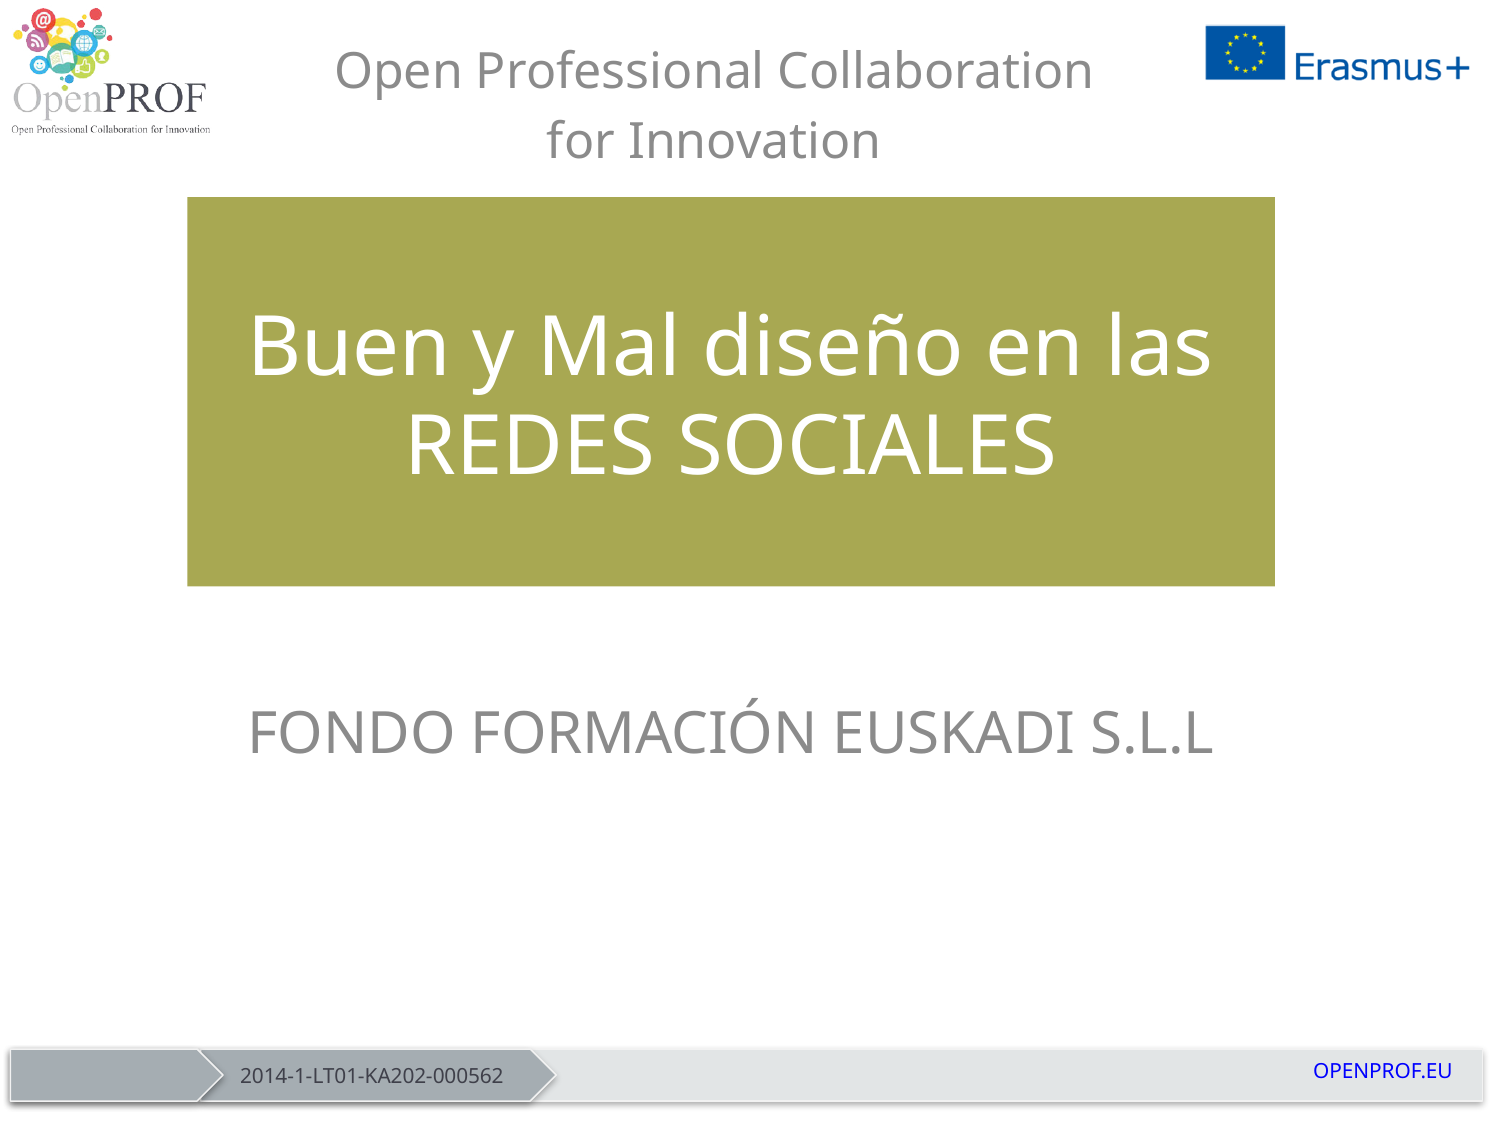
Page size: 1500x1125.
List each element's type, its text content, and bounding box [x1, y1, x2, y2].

picture [1202, 24, 1471, 84]
subtitle FONDO FORMACIÓN EUSKADI S.L.L [187, 605, 1275, 951]
title Buen y Mal diseño en las REDES SOCIALES [187, 197, 1275, 587]
picture [0, 0, 212, 143]
text_box Open Professional Collaboration for Innovation [251, 31, 1191, 156]
